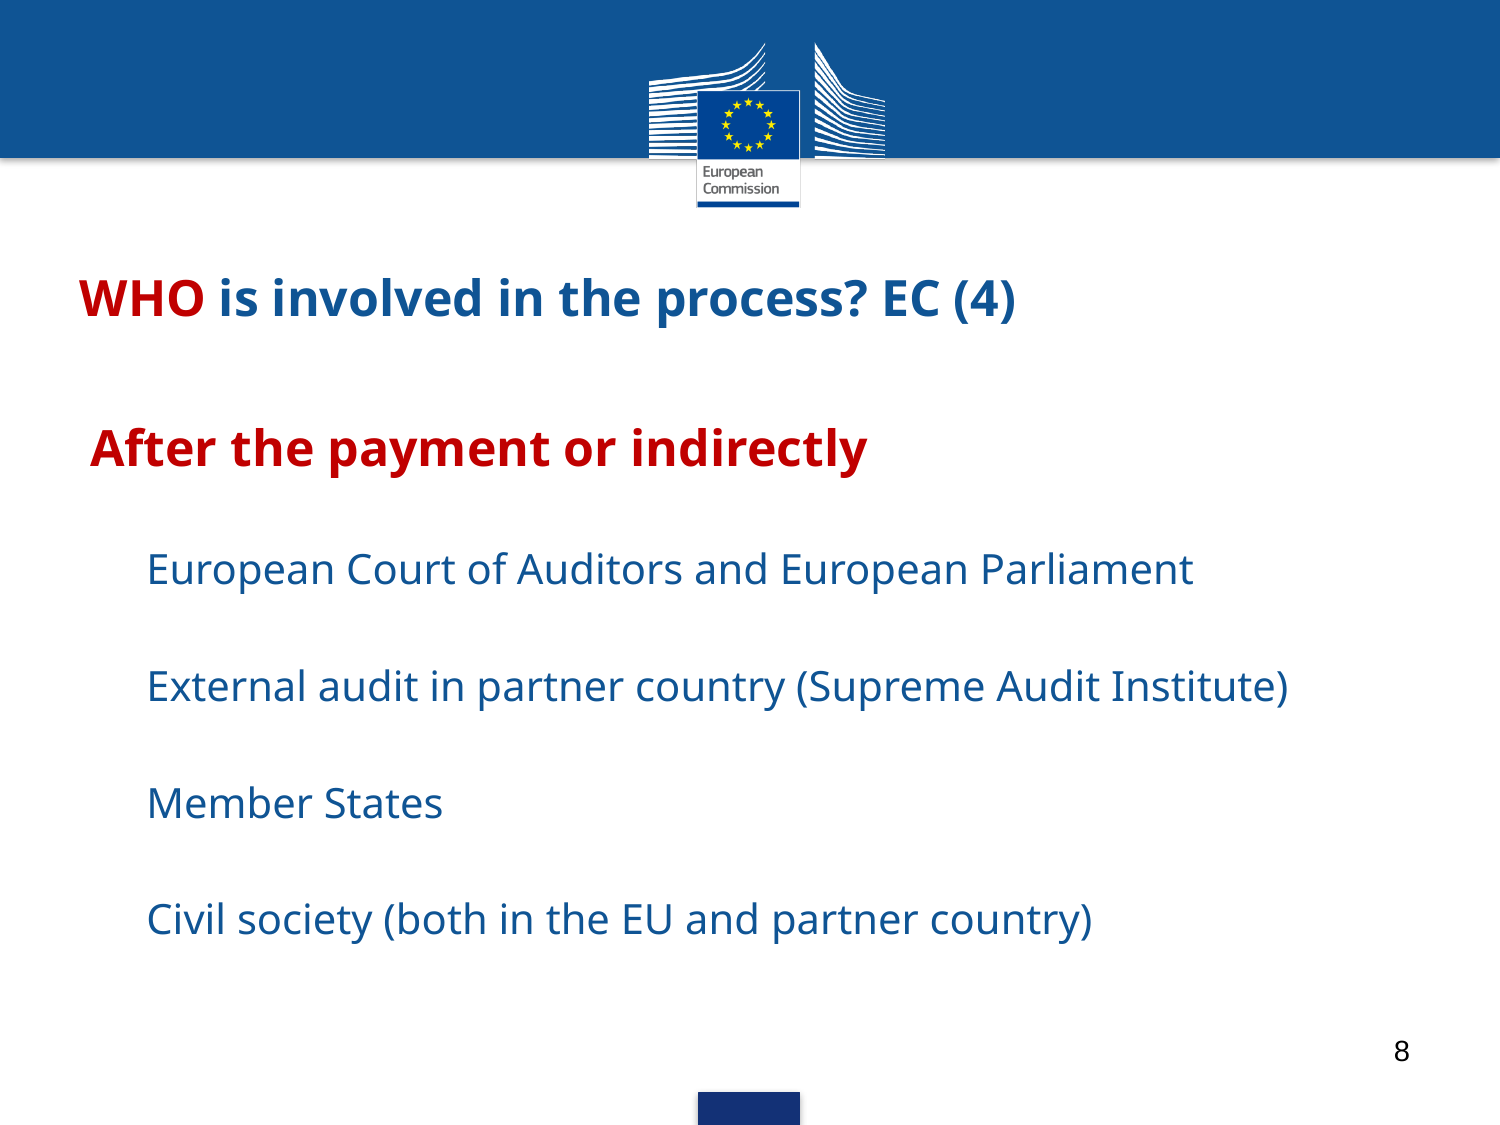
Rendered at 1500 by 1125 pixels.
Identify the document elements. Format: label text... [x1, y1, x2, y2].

slide_number 8 [1074, 1024, 1425, 1103]
list After the payment or indirectly European Court of Auditors and European Parliament External audit in partner country (Supreme Audit Institute) Member States Civil society (both in the EU and partner country) [75, 408, 1425, 1025]
title WHO is involved in the process? EC (4) [64, 219, 1415, 374]
picture [649, 42, 885, 208]
